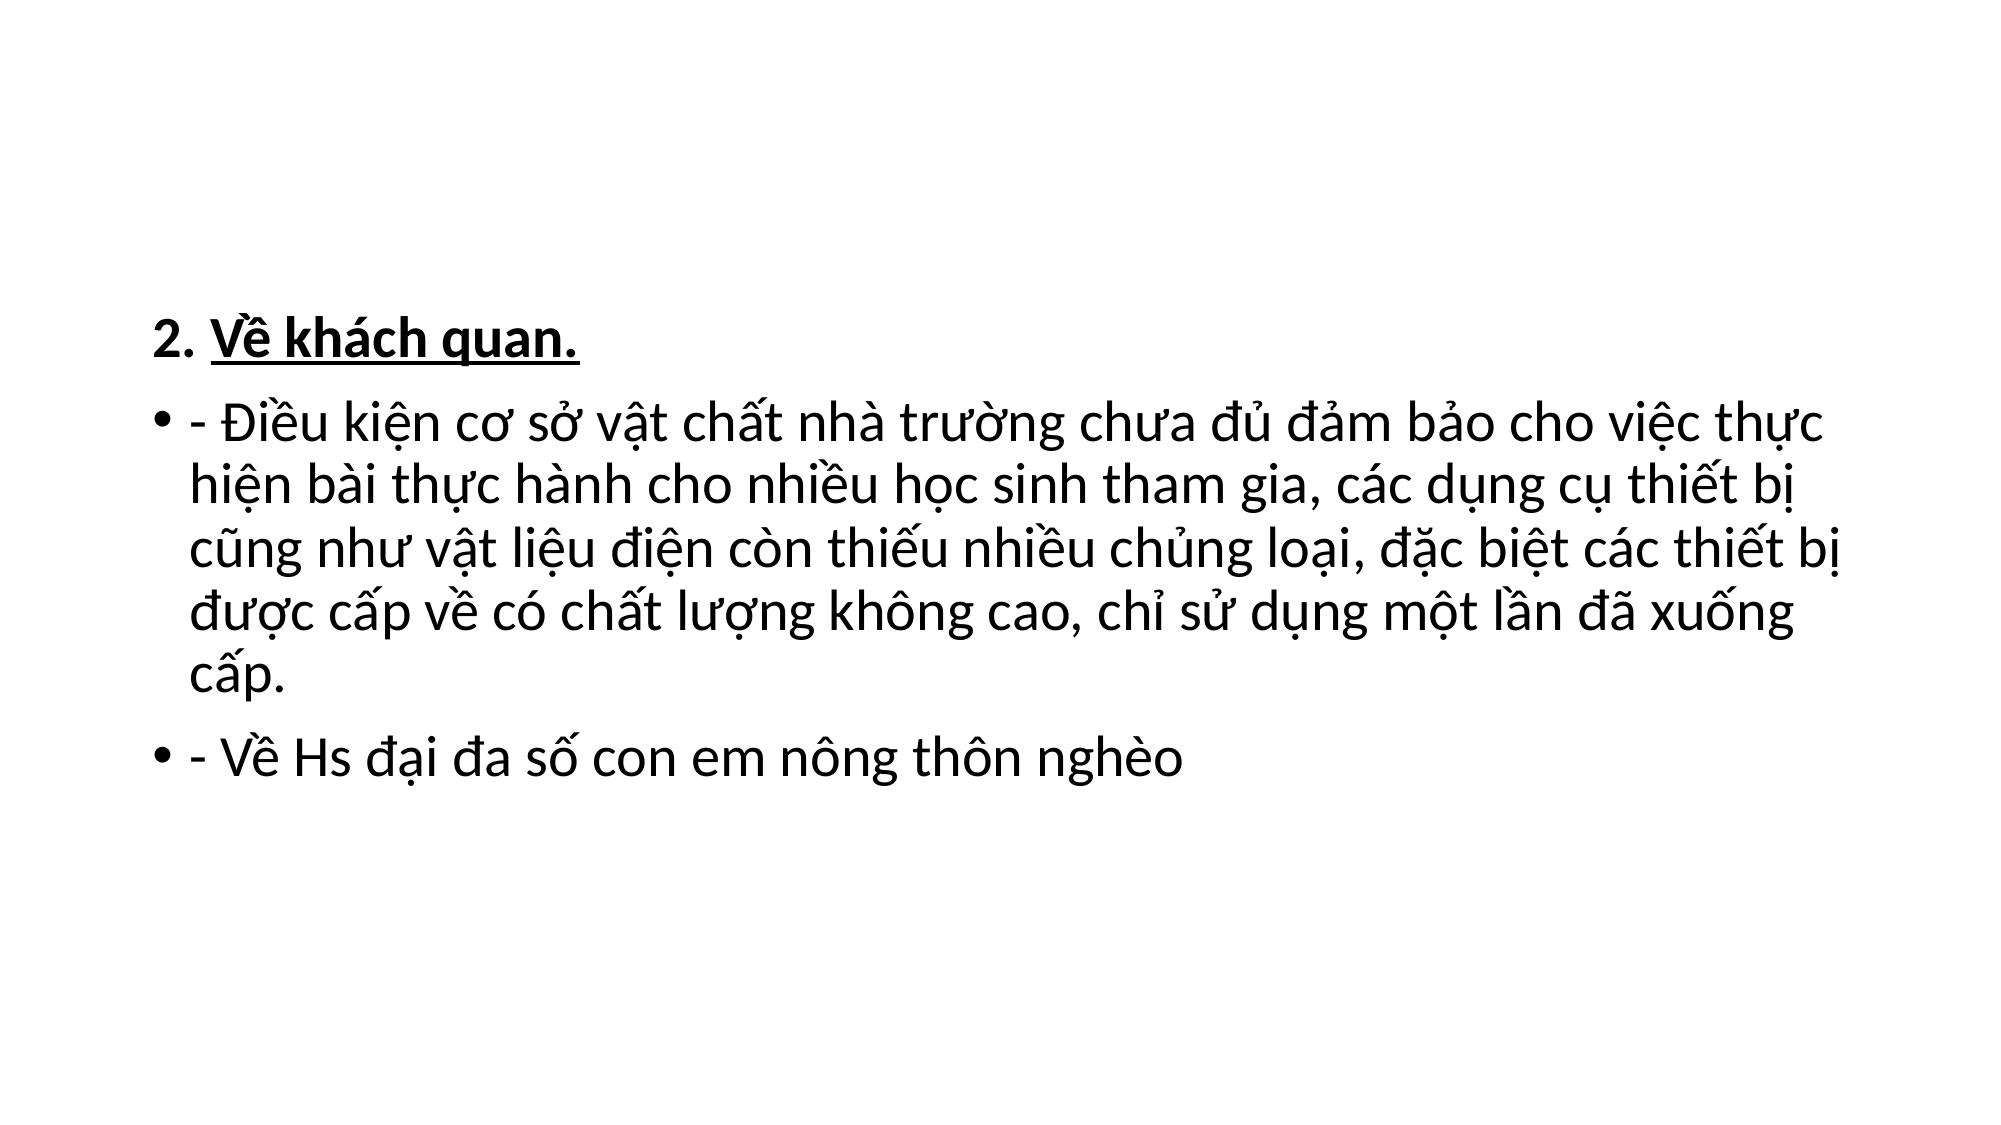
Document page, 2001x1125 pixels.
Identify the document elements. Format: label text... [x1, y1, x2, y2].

list 2. Về khách quan. - Điều kiện cơ sở vật chất nhà trường chưa đủ đảm bảo cho việc thực hiện bài thực hành cho nhiều học sinh tham gia, các dụng cụ thiết bị cũng như vật liệu điện còn thiếu nhiều chủng loại, đặc biệt các thiết bị được cấp về có chất lượng không cao, chỉ sử dụng một lần đã xuống cấp. - Về Hs đại đa số con em nông thôn nghèo [137, 299, 1863, 1014]
